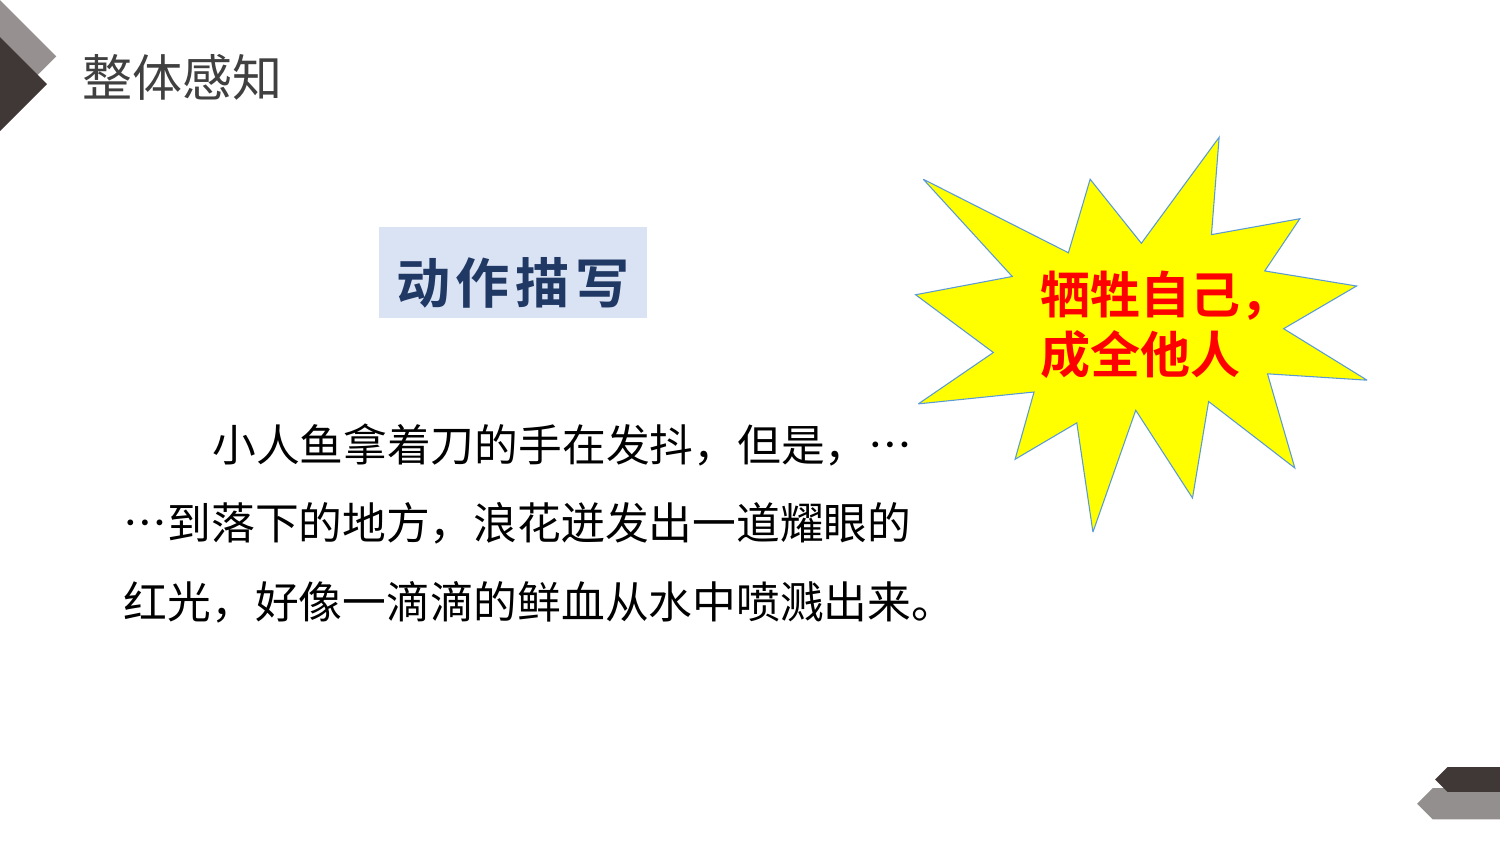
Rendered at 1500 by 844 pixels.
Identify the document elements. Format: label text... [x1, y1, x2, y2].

text_box 小人鱼拿着刀的手在发抖，但是，……到落下的地方，浪花迸发出一道耀眼的红光，好像一滴滴的鲜血从水中喷溅出来。 [112, 385, 955, 633]
text_box 整体感知 [71, 40, 579, 113]
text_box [915, 137, 1500, 533]
text_box 动作描写 [376, 224, 650, 321]
